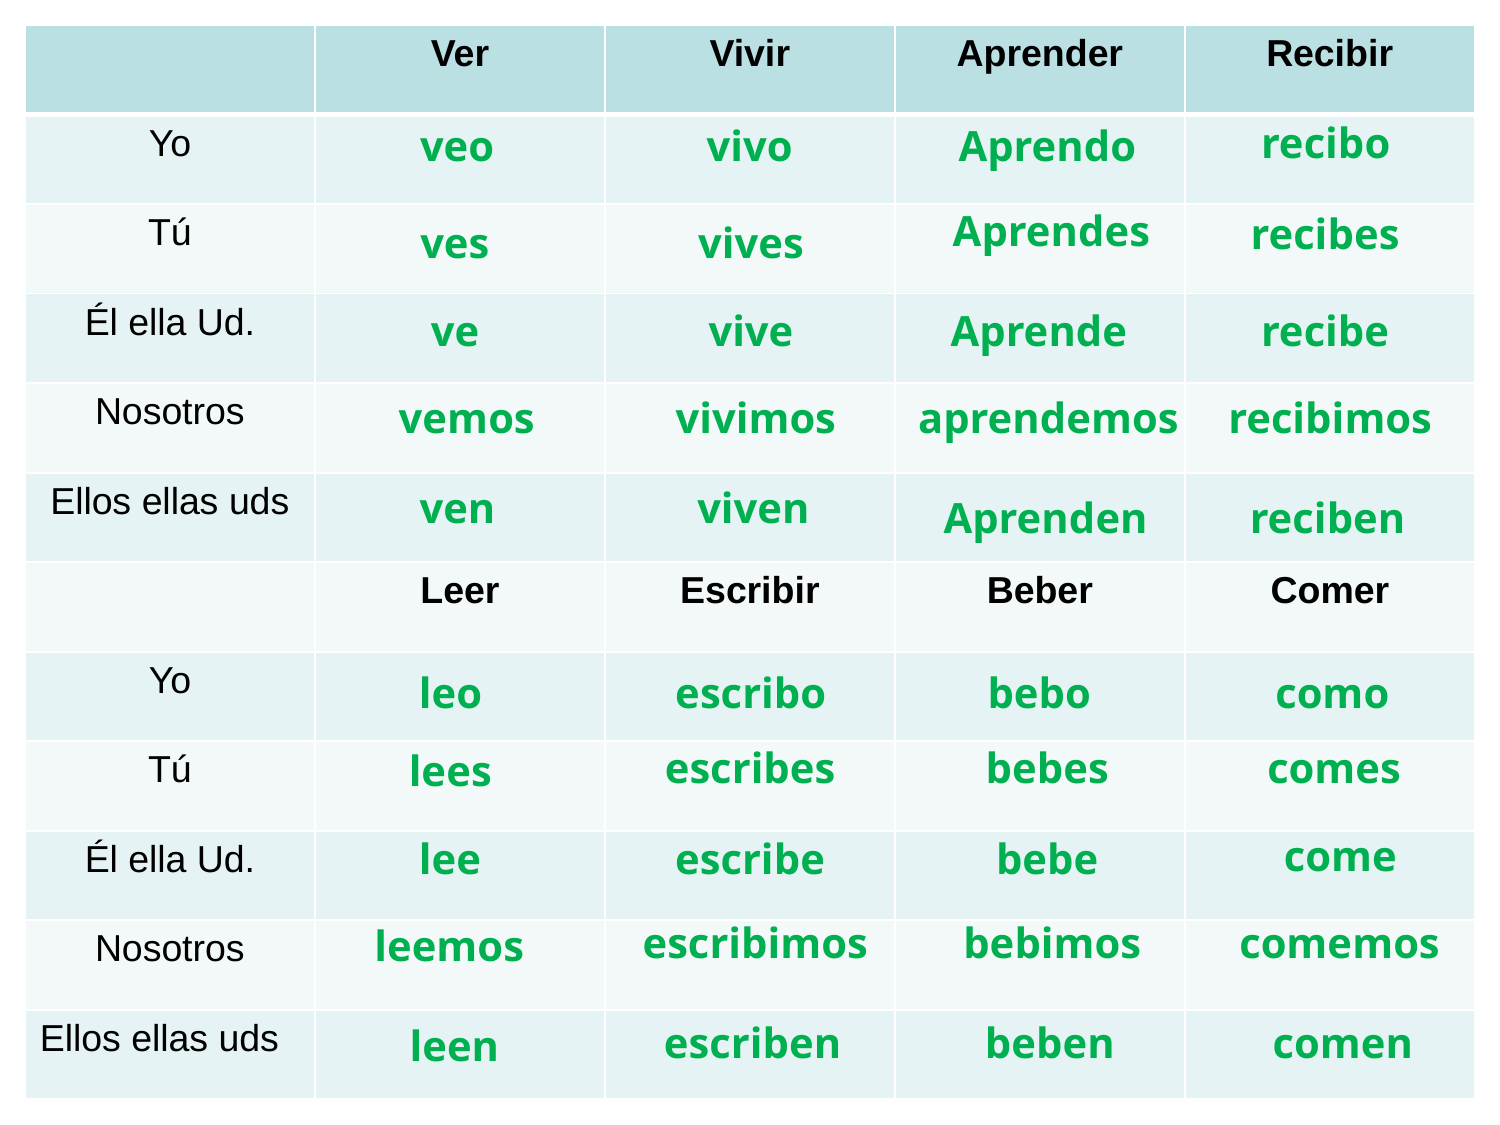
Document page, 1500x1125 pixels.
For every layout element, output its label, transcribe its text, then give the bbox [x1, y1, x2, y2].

text_box ves [405, 209, 505, 275]
table_cell Comer [1186, 563, 1474, 651]
table_cell [896, 742, 1184, 830]
table_cell [1186, 832, 1474, 919]
table_header Recibir [1186, 26, 1474, 112]
text_box vemos [384, 384, 550, 450]
table_cell [606, 653, 894, 740]
text_box bebo [972, 659, 1107, 725]
table_cell [896, 205, 1184, 293]
text_box bebimos [948, 909, 1157, 975]
table_cell [606, 384, 894, 472]
table_cell Tú [26, 205, 314, 293]
table_cell [1186, 742, 1474, 830]
text_box leen [394, 1012, 526, 1078]
table_cell Yo [26, 117, 314, 203]
text_box escribimos [627, 909, 883, 975]
text_box comes [1252, 734, 1417, 800]
text_box vivo [691, 112, 808, 178]
text_box vivimos [660, 384, 852, 450]
text_box lees [393, 737, 507, 803]
text_box viven [682, 474, 825, 540]
table_cell [1186, 294, 1474, 382]
table_cell Beber [896, 563, 1184, 651]
table_cell [26, 563, 314, 651]
text_box escribes [650, 734, 851, 800]
table_cell [896, 832, 1184, 919]
table_cell [896, 294, 1184, 382]
table_cell [316, 832, 604, 919]
text_box ve [416, 296, 495, 362]
table_cell Nosotros [26, 921, 314, 1009]
text_box recibe [1246, 296, 1405, 362]
table_cell Ellos ellas uds [26, 1011, 314, 1098]
table_cell [896, 117, 1184, 203]
table_cell [316, 205, 604, 293]
text_box beben [970, 1009, 1130, 1075]
table_cell Yo [26, 653, 314, 740]
table_cell Leer [316, 563, 604, 651]
table_cell Nosotros [26, 384, 314, 472]
table_cell [1186, 474, 1474, 561]
text_box come [1269, 821, 1412, 887]
table_header Vivir [606, 26, 894, 112]
table_cell [316, 653, 604, 740]
table_cell [1186, 921, 1474, 1009]
table_cell Tú [26, 742, 314, 830]
text_box leo [404, 659, 498, 725]
text_box comen [1257, 1009, 1429, 1075]
text_box Aprendo [943, 112, 1152, 178]
table_cell Escribir [606, 563, 894, 651]
table_cell [896, 384, 1184, 472]
table_cell Él ella Ud. [26, 294, 314, 382]
text_box como [1260, 659, 1405, 725]
table_cell [316, 384, 604, 472]
text_box escribo [660, 659, 842, 725]
table_cell [896, 921, 1184, 1009]
text_box Aprenden [928, 484, 1163, 550]
table_cell [316, 117, 604, 203]
text_box bebes [970, 734, 1124, 800]
table_cell [606, 832, 894, 919]
text_box recibo [1246, 109, 1406, 175]
text_box Aprendes [938, 196, 1166, 262]
table_cell [896, 653, 1184, 740]
text_box recibimos [1213, 384, 1447, 450]
table_cell [896, 474, 1184, 561]
text_box lee [404, 825, 497, 890]
text_box escriben [649, 1009, 857, 1075]
table_cell [606, 742, 894, 830]
text_box reciben [1235, 484, 1421, 550]
text_box leemos [359, 912, 540, 978]
table_cell [606, 205, 894, 293]
table_cell [1186, 384, 1474, 472]
table_cell [606, 294, 894, 382]
text_box escribe [660, 825, 841, 890]
text_box vive [693, 296, 809, 362]
table_cell [316, 474, 604, 561]
table_cell [316, 742, 604, 830]
table_cell [1186, 653, 1474, 740]
table_cell [606, 474, 894, 561]
table_header Ver [316, 26, 604, 112]
table_cell Ellos ellas uds [26, 474, 314, 561]
table_cell [606, 921, 894, 1009]
text_box recibes [1235, 200, 1415, 265]
text_box bebe [981, 825, 1114, 890]
table_cell [606, 1011, 894, 1098]
table_header [26, 26, 314, 112]
text_box comemos [1224, 909, 1455, 975]
text_box aprendemos [903, 384, 1194, 450]
text_box veo [405, 112, 510, 178]
table_cell [316, 921, 604, 1009]
text_box Aprende [935, 296, 1143, 362]
text_box ven [404, 474, 511, 540]
table_cell [1186, 117, 1474, 203]
table_cell [896, 1011, 1184, 1098]
table_cell [1186, 1011, 1474, 1098]
table_cell [316, 294, 604, 382]
table_header Aprender [896, 26, 1184, 112]
text_box vives [683, 209, 819, 275]
table_cell [606, 117, 894, 203]
table_cell [316, 1011, 604, 1098]
table_cell Él ella Ud. [26, 832, 314, 919]
table_cell [1186, 205, 1474, 293]
